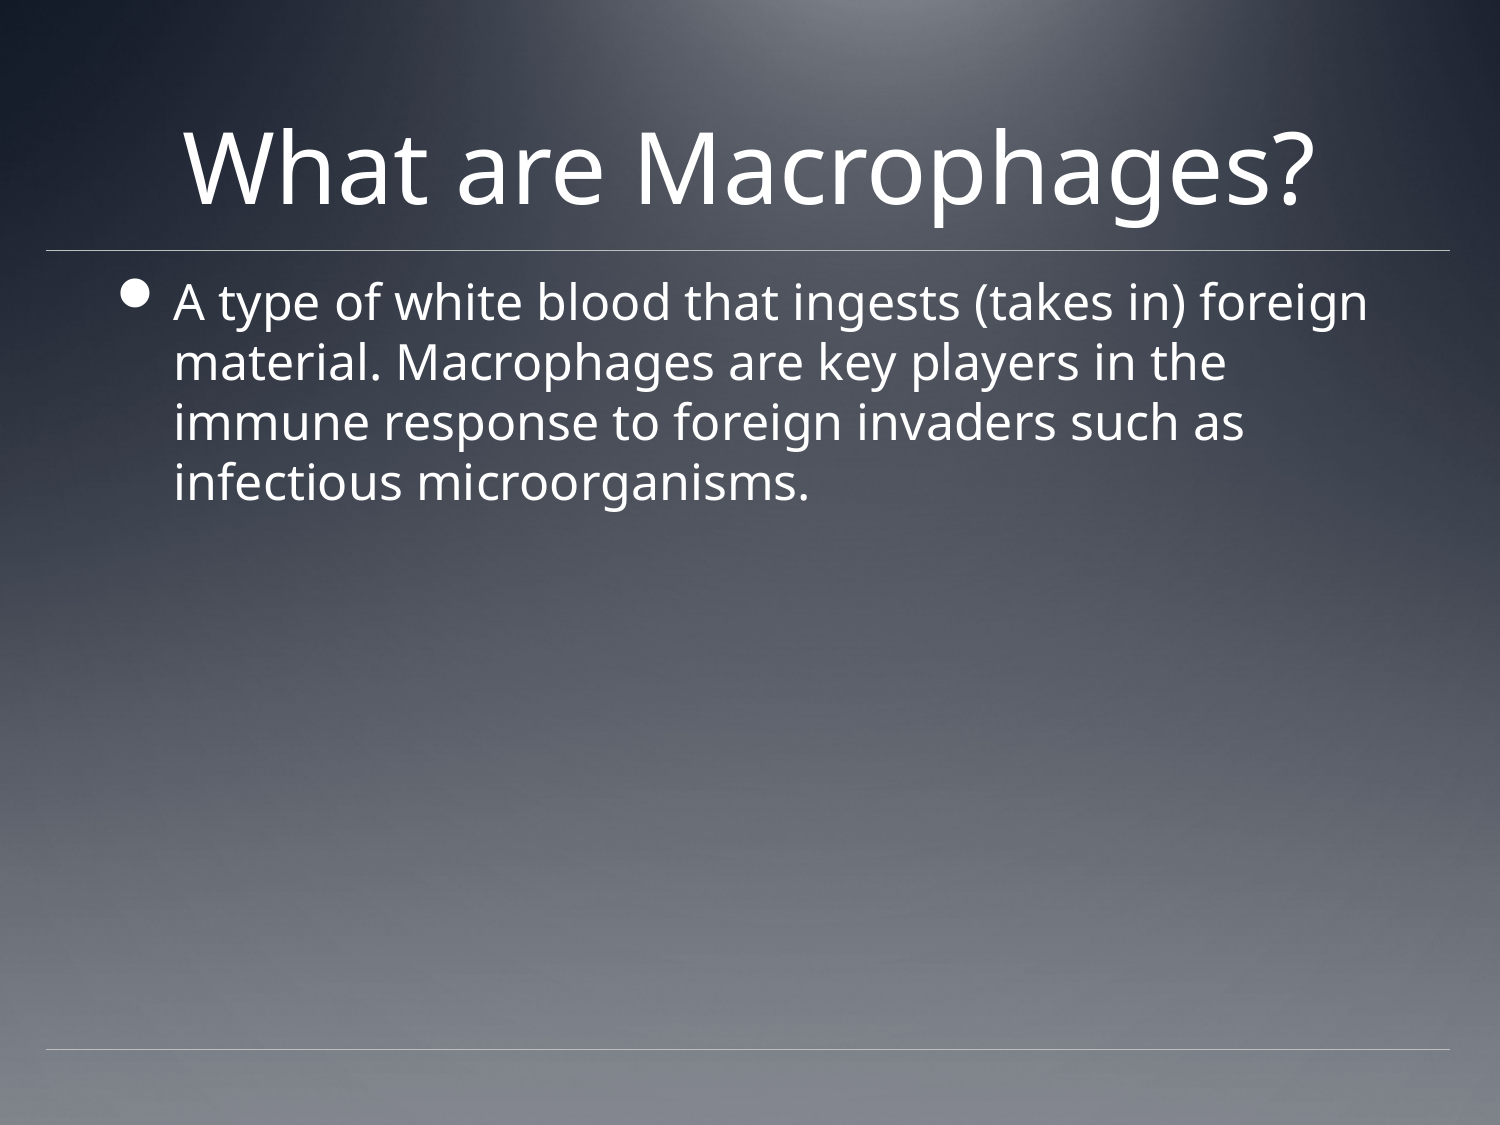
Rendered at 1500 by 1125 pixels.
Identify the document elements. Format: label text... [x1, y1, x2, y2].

title What are Macrophages? [105, 17, 1394, 233]
list A type of white blood that ingests (takes in) foreign material. Macrophages are key players in the immune response to foreign invaders such as infectious microorganisms. [101, 262, 1394, 1024]
